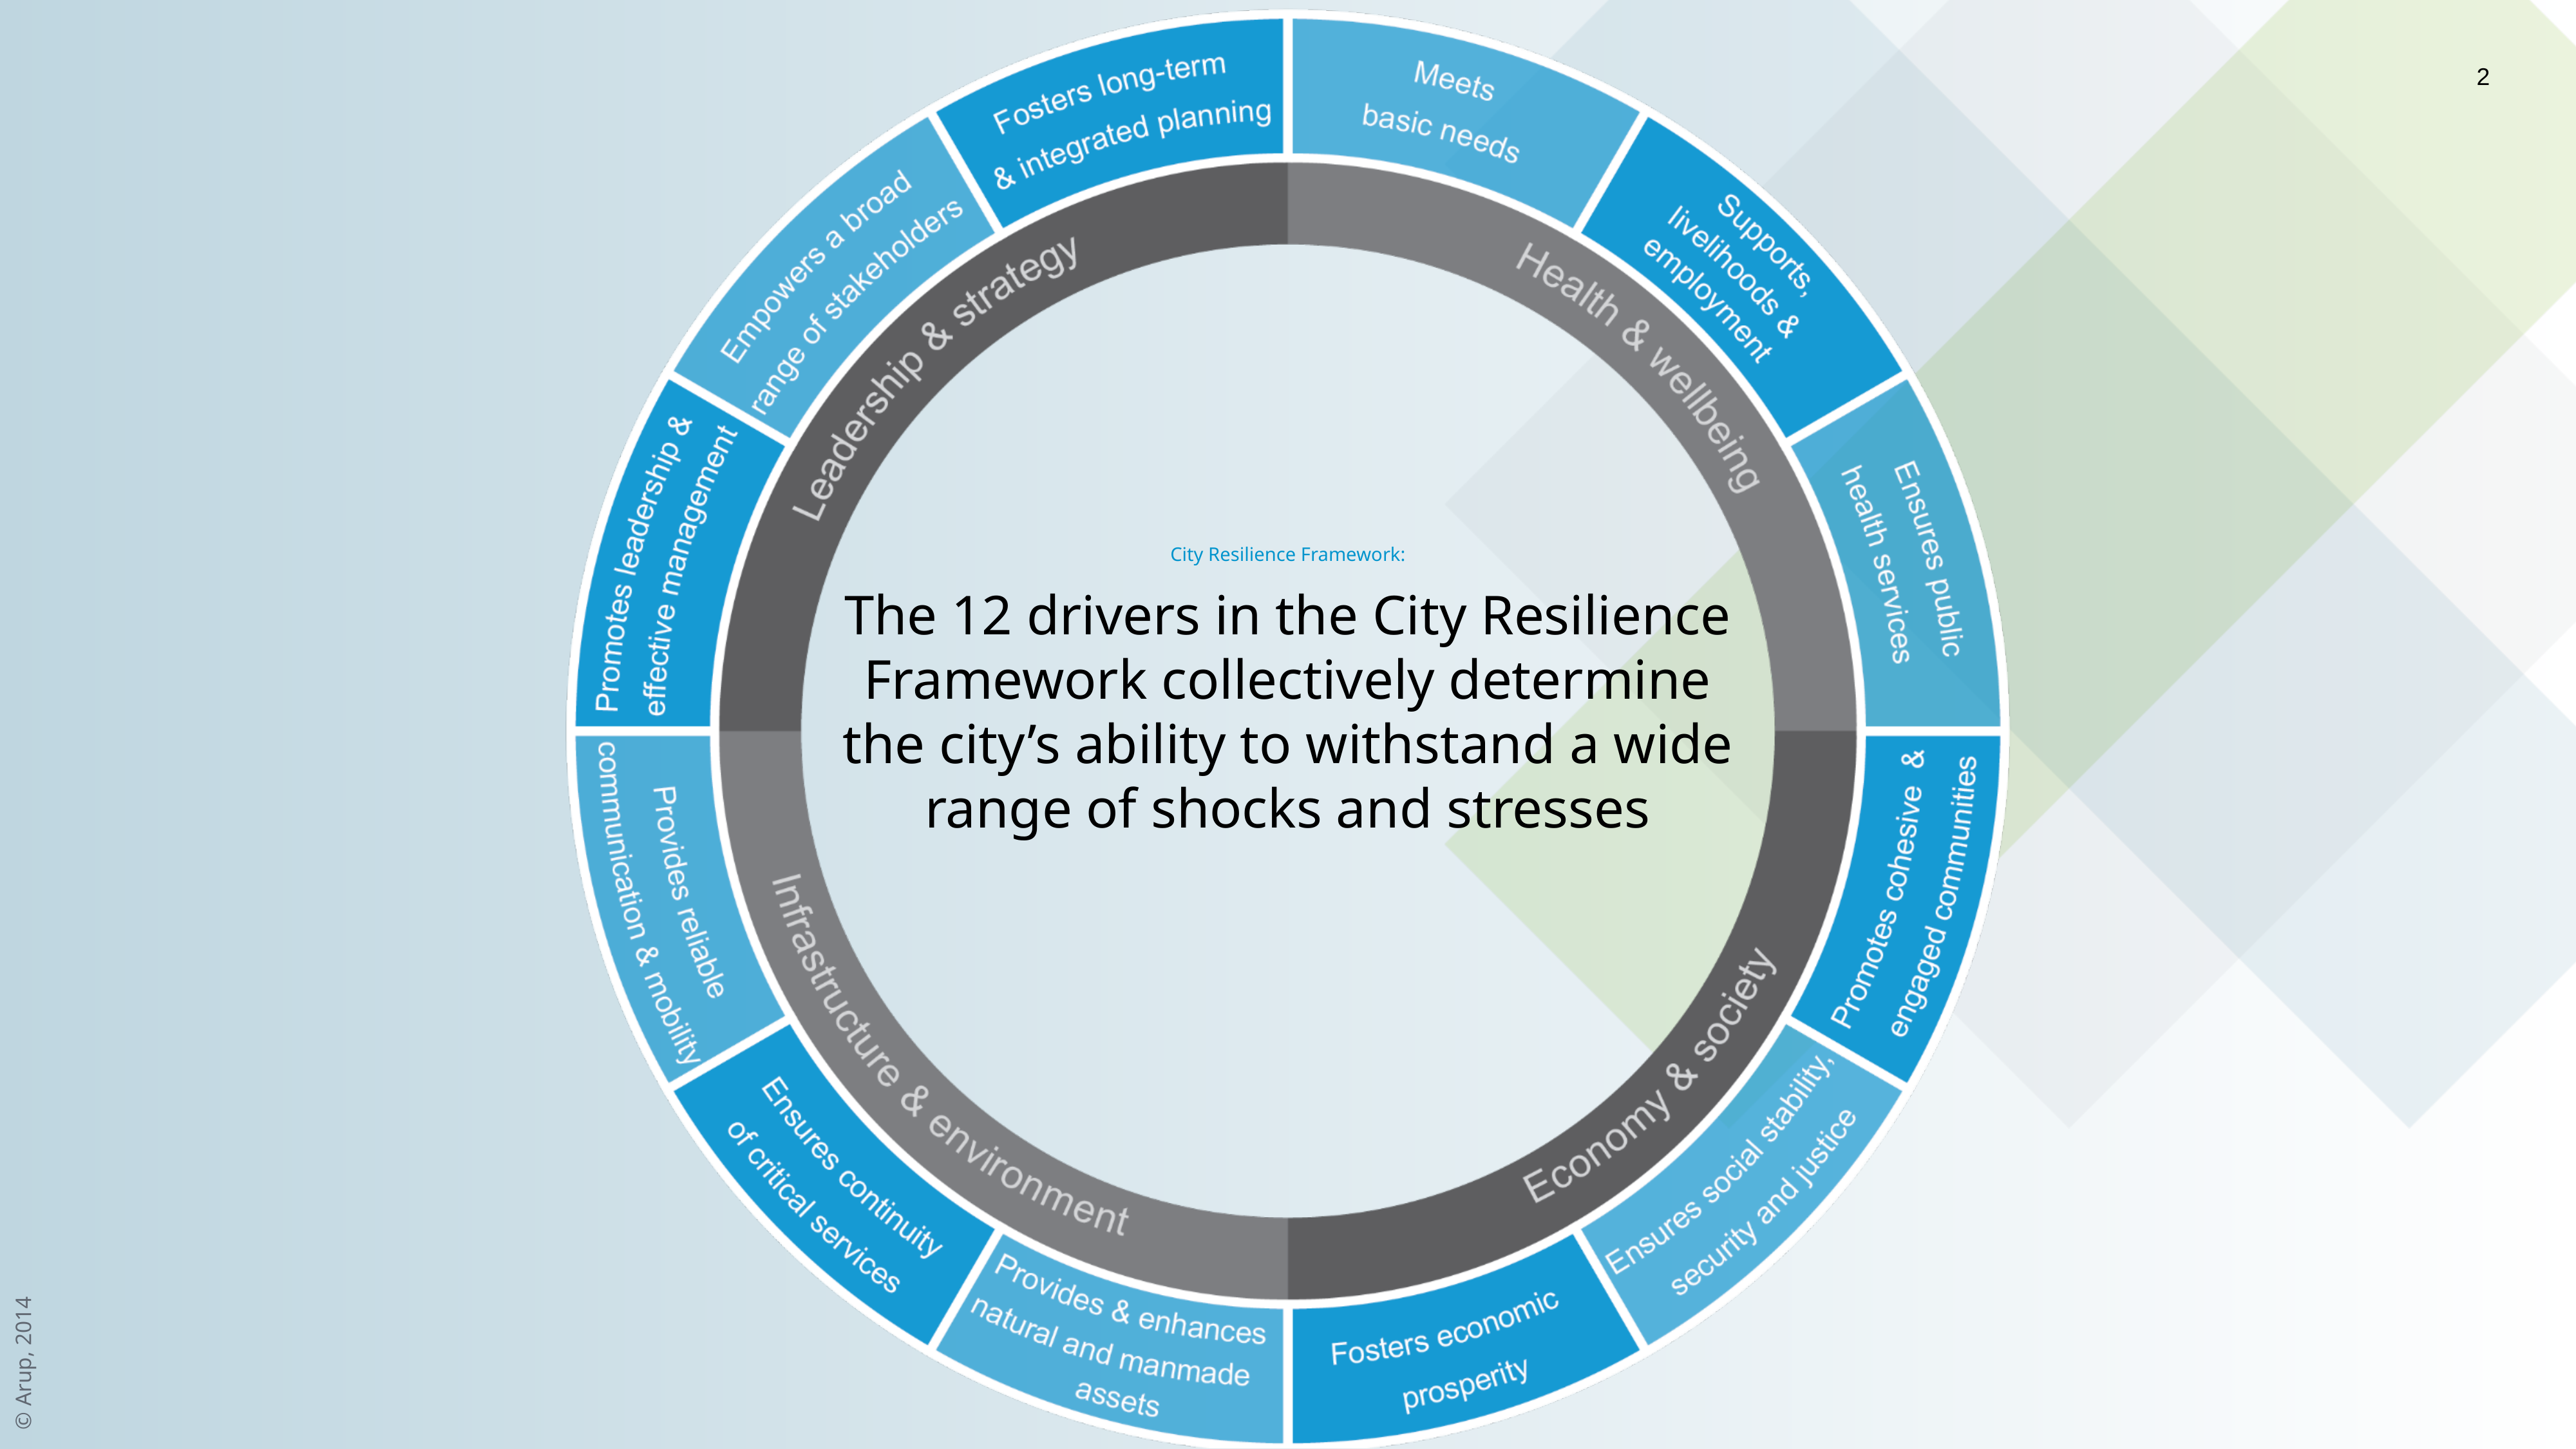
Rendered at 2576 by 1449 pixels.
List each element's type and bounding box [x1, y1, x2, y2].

picture [883, 1272, 886, 1279]
picture [738, 1133, 757, 1144]
picture [603, 799, 618, 802]
picture [791, 1111, 796, 1125]
picture [834, 1236, 851, 1248]
picture [823, 1228, 837, 1237]
picture [611, 845, 624, 854]
picture [621, 902, 636, 905]
picture [795, 1121, 805, 1135]
picture [669, 880, 674, 884]
picture [800, 1202, 815, 1217]
picture [629, 924, 644, 938]
picture [921, 1240, 934, 1258]
picture [880, 1200, 888, 1208]
picture [682, 918, 696, 927]
picture [670, 1010, 679, 1020]
picture [828, 1155, 835, 1169]
picture [616, 879, 625, 886]
picture [607, 835, 622, 838]
picture [697, 959, 716, 972]
picture [793, 1197, 805, 1212]
picture [840, 1173, 849, 1186]
picture [905, 1228, 916, 1240]
text_box [424, 1027, 750, 1081]
picture [625, 909, 640, 922]
picture [763, 1077, 788, 1101]
picture [894, 1215, 902, 1229]
picture [851, 1182, 866, 1196]
picture [687, 932, 706, 939]
picture [870, 1259, 874, 1265]
picture [667, 842, 676, 844]
picture [764, 1167, 775, 1177]
picture [665, 855, 679, 860]
picture [715, 989, 723, 996]
picture [852, 1173, 855, 1180]
picture [834, 1233, 838, 1238]
picture [603, 803, 618, 811]
picture [637, 948, 658, 966]
picture [860, 1259, 867, 1270]
picture [619, 877, 632, 891]
picture [876, 1209, 880, 1216]
picture [804, 1134, 819, 1144]
picture [654, 788, 674, 799]
picture [600, 757, 614, 772]
picture [677, 879, 683, 884]
picture [557, 1, 2019, 1448]
picture [900, 1222, 908, 1236]
picture [781, 1100, 791, 1113]
picture [658, 817, 674, 831]
picture [669, 871, 683, 880]
picture [800, 1129, 811, 1139]
picture [784, 1185, 794, 1193]
picture [779, 1187, 788, 1199]
picture [701, 969, 713, 976]
picture [679, 909, 693, 914]
picture [773, 1179, 785, 1188]
picture [822, 1148, 828, 1155]
picture [662, 1014, 677, 1025]
picture [758, 1159, 773, 1169]
picture [871, 1267, 884, 1283]
picture [696, 950, 708, 961]
picture [614, 871, 619, 875]
picture [704, 978, 714, 983]
picture [692, 923, 698, 931]
picture [886, 1212, 898, 1224]
picture [667, 865, 674, 868]
picture [749, 1149, 759, 1159]
picture [789, 1200, 799, 1206]
picture [786, 1117, 790, 1125]
picture [862, 1191, 878, 1209]
picture [658, 997, 670, 1001]
picture [663, 849, 677, 852]
picture [729, 1123, 743, 1137]
picture [673, 886, 687, 900]
picture [853, 1253, 863, 1264]
picture [689, 941, 702, 946]
picture [653, 987, 665, 997]
picture [600, 775, 617, 797]
picture [708, 983, 720, 994]
picture [774, 1097, 786, 1105]
picture [620, 892, 638, 902]
picture [715, 974, 723, 978]
picture [812, 1142, 824, 1157]
picture [605, 813, 620, 820]
picture [666, 833, 674, 838]
picture [646, 973, 659, 980]
picture [606, 824, 621, 830]
picture [656, 807, 672, 814]
picture [675, 862, 687, 866]
picture [649, 978, 662, 988]
picture [692, 949, 699, 953]
picture [817, 1217, 826, 1232]
picture [846, 1245, 857, 1258]
picture [600, 751, 604, 755]
picture [599, 743, 614, 748]
picture [918, 1233, 929, 1250]
picture [665, 792, 676, 804]
picture [609, 840, 623, 844]
picture [614, 863, 627, 869]
picture [612, 857, 626, 860]
picture [770, 1170, 784, 1184]
picture [913, 1236, 918, 1243]
picture [881, 1208, 890, 1219]
picture [889, 1277, 899, 1291]
picture [885, 1284, 889, 1291]
picture [658, 1002, 672, 1011]
